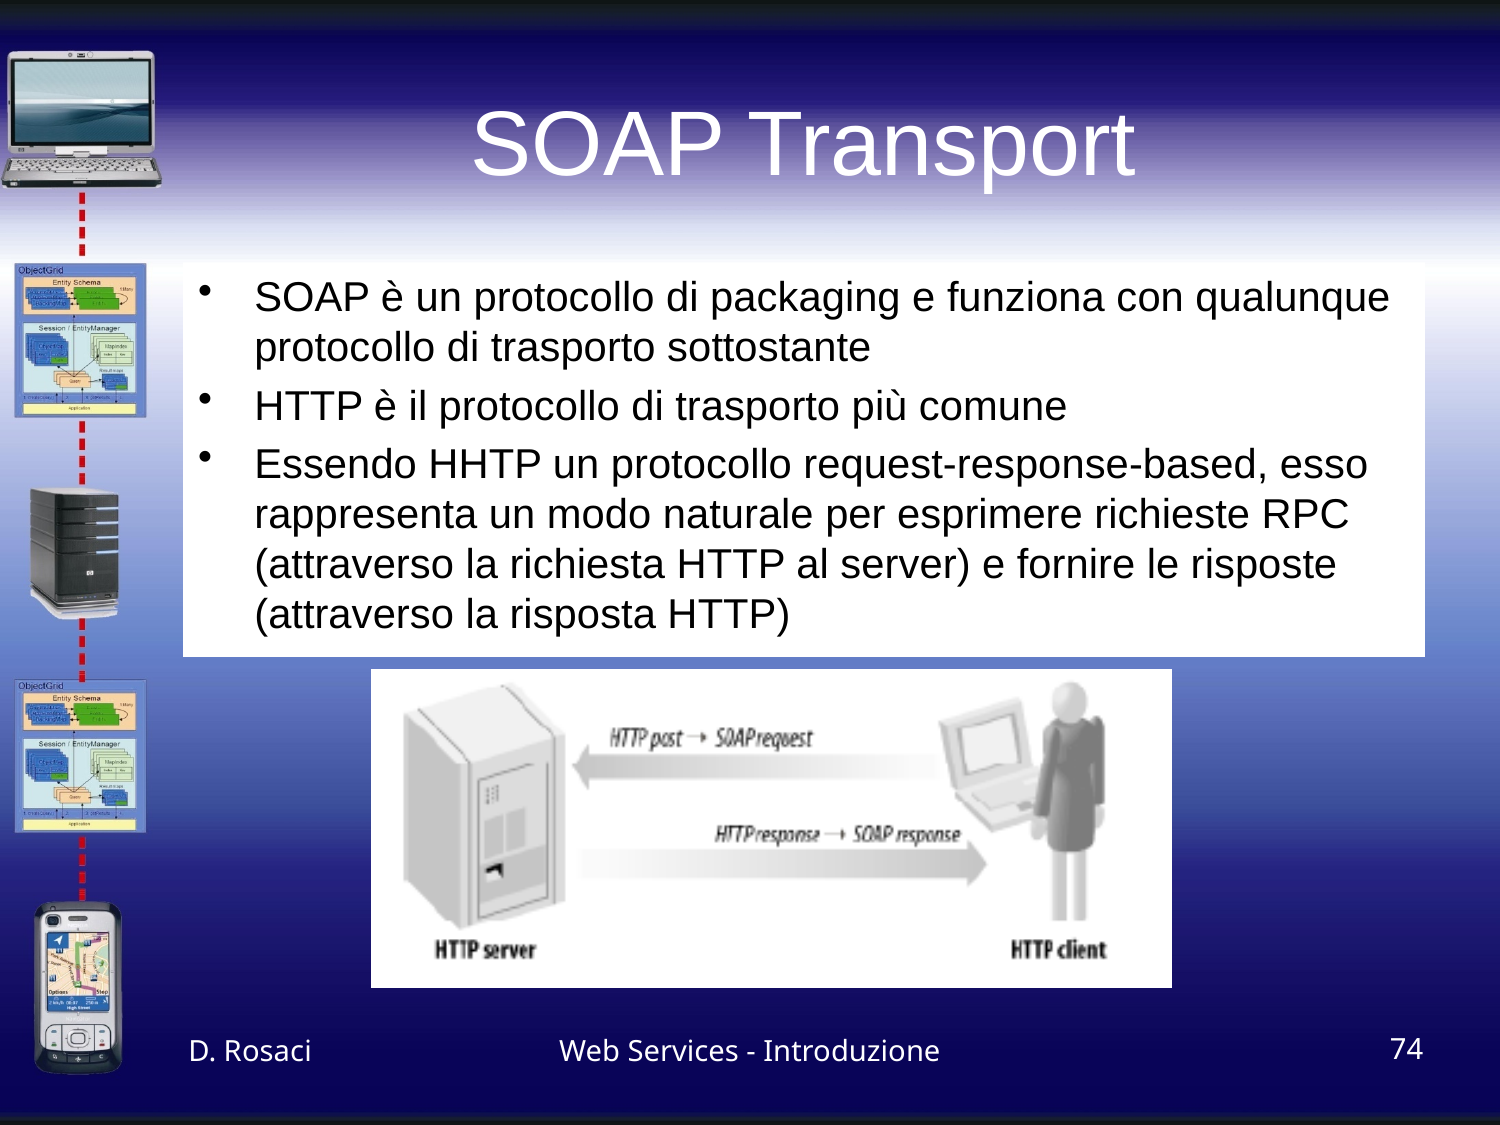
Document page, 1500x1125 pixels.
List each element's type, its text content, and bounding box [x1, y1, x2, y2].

slide_number D. Rosaci [74, 1024, 426, 1103]
list SOAP è un protocollo di packaging e funziona con qualunque protocollo di trasporto sottostante HTTP è il protocollo di trasporto più comune Essendo HHTP un protocollo request-response-based, esso rappresenta un modo naturale per esprimere richieste RPC (attraverso la richiesta HTTP al server) e fornire le risposte (attraverso la risposta HTTP) [182, 262, 1426, 658]
footer Web Services - Introduzione [512, 1024, 988, 1103]
title SOAP Transport [182, 44, 1426, 233]
picture [0, 0, 1500, 1125]
